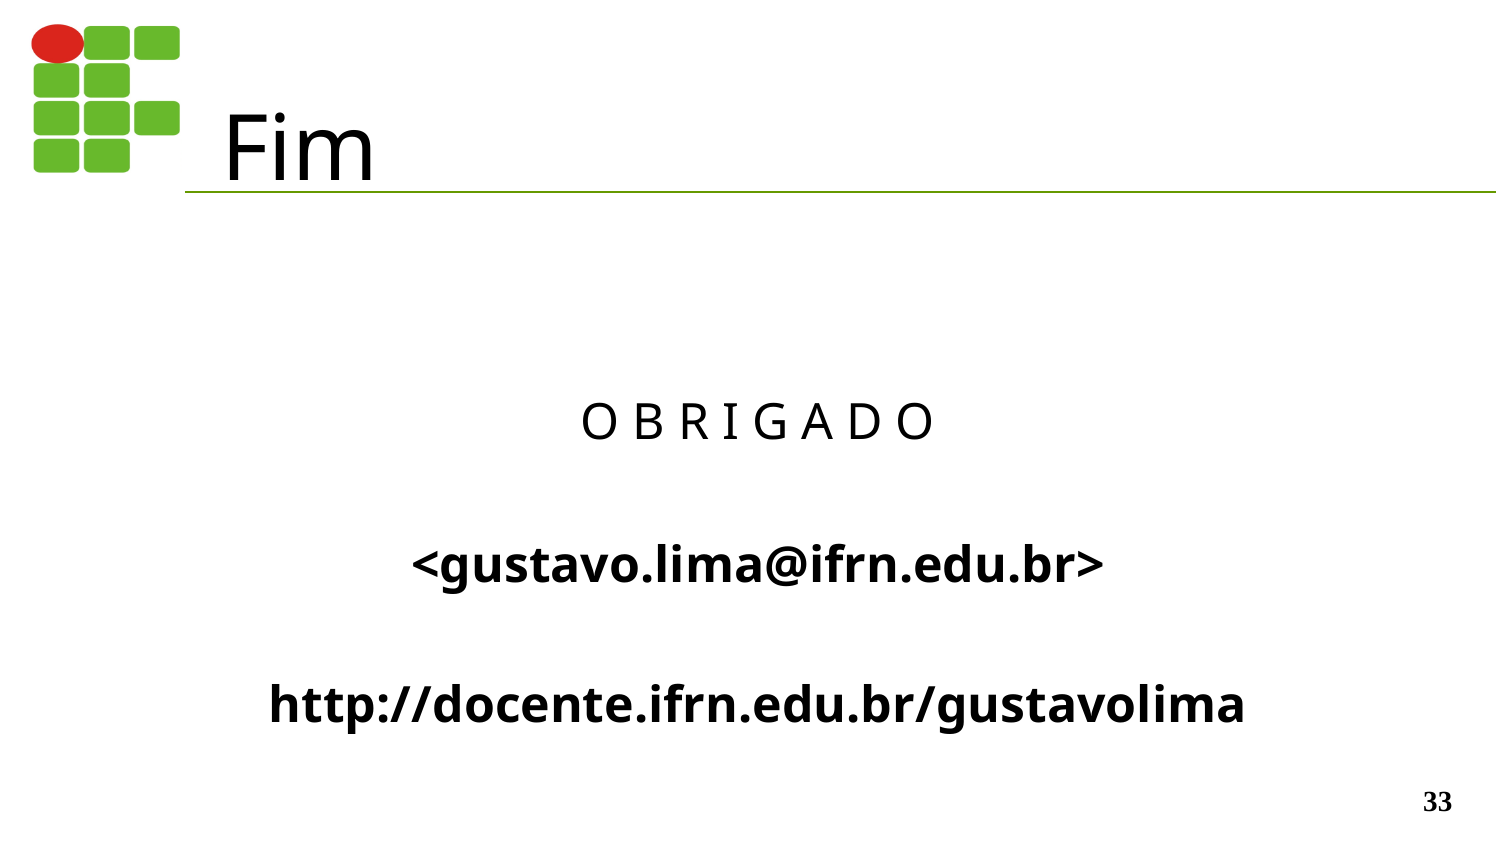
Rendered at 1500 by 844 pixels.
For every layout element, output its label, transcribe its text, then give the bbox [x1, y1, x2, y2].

title Fim [206, 26, 1468, 207]
text_box ‹#› [1155, 768, 1468, 825]
list O B R I G A D O <gustavo.lima@ifrn.edu.br> http://docente.ifrn.edu.br/gustavolima [46, 248, 1469, 755]
picture [29, 23, 182, 174]
